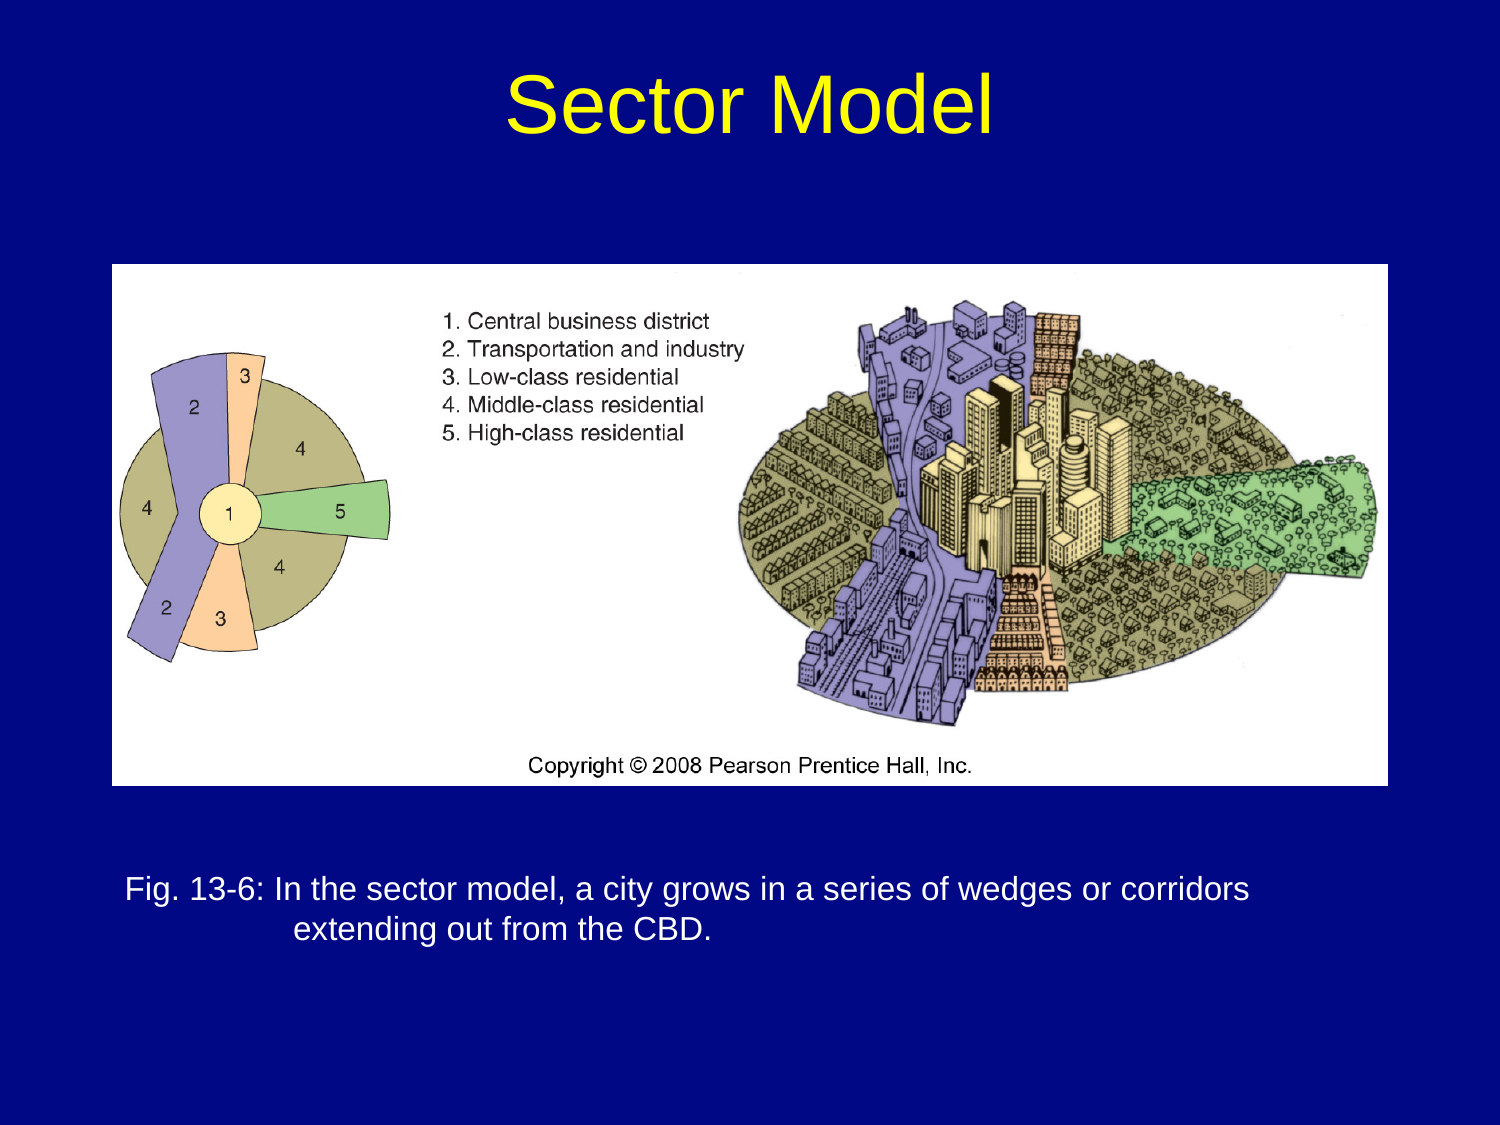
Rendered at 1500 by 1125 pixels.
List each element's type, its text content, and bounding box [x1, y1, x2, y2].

title Sector Model [112, 37, 1388, 163]
text_box Fig. 13-6: In the sector model, a city grows in a series of wedges or corridors extending out from the CBD. [109, 859, 1388, 955]
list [112, 264, 1388, 786]
